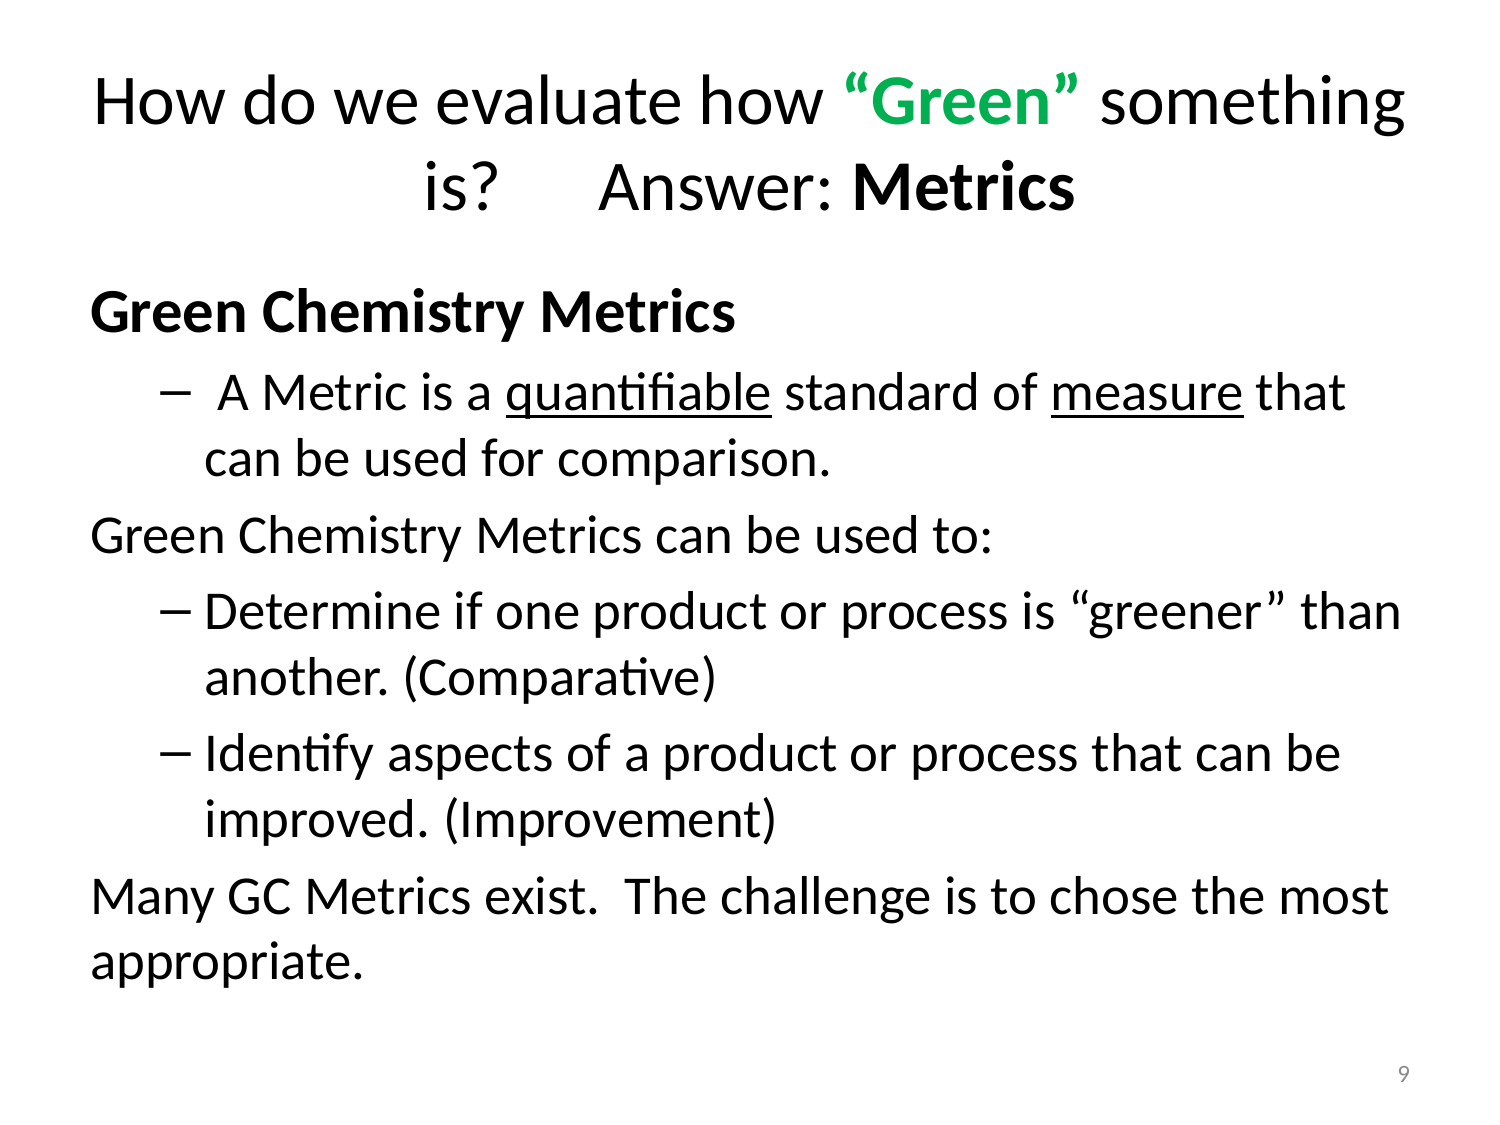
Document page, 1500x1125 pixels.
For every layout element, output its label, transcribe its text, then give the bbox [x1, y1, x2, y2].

list Green Chemistry Metrics A Metric is a quantifiable standard of measure that can be used for comparison. Green Chemistry Metrics can be used to: Determine if one product or process is “greener” than another. (Comparative) Identify aspects of a product or process that can be improved. (Improvement) Many GC Metrics exist. The challenge is to chose the most appropriate. [75, 262, 1425, 1005]
title How do we evaluate how “Green” something is? Answer: Metrics [75, 45, 1425, 233]
slide_number 9 [1074, 1042, 1425, 1103]
